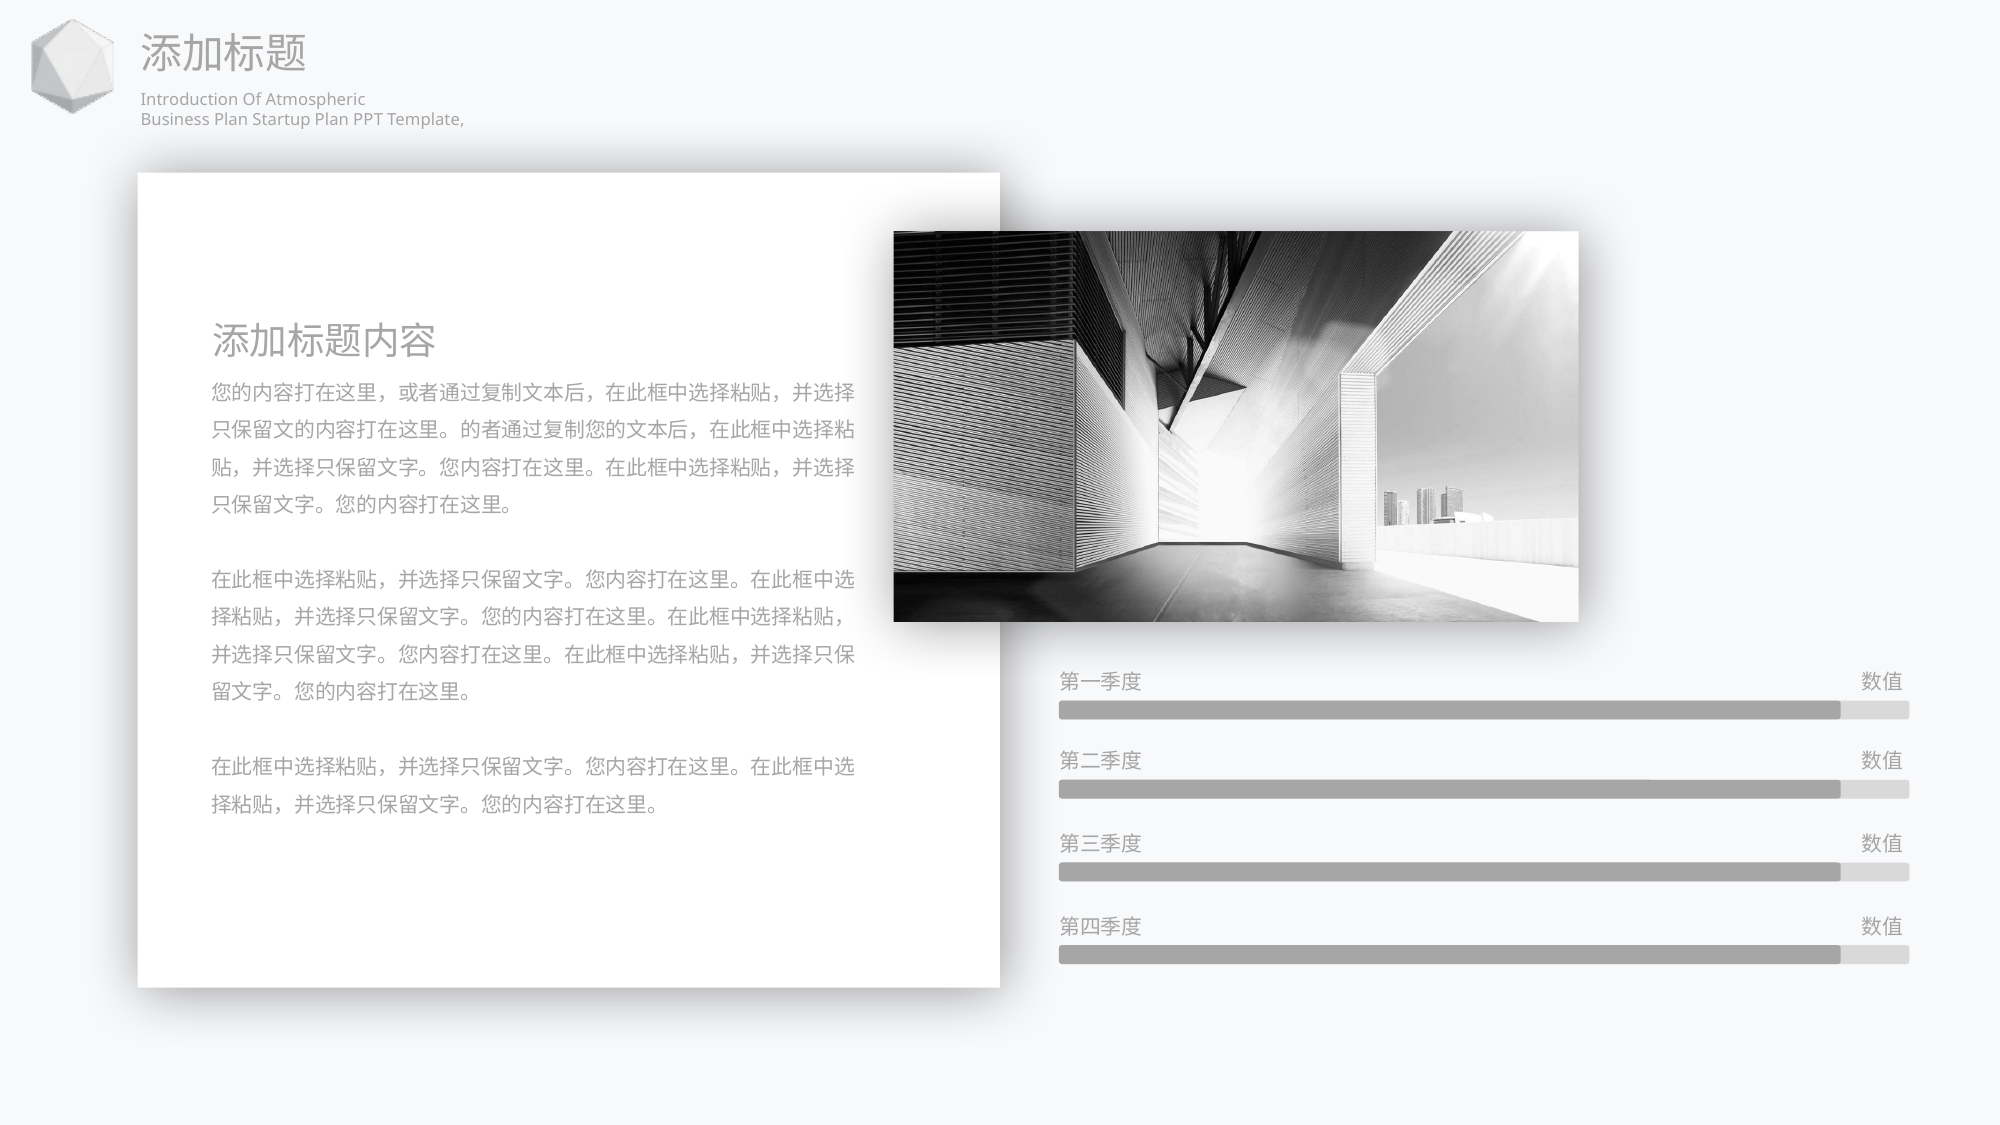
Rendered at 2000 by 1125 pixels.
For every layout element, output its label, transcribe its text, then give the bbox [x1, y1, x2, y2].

picture [30, 18, 115, 114]
text_box [891, 230, 1581, 624]
text_box 您的内容打在这里，或者通过复制文本后，在此框中选择粘贴，并选择只保留文的内容打在这里。的者通过复制您的文本后，在此框中选择粘贴，并选择只保留文字。您内容打在这里。在此框中选择粘贴，并选择只保留文字。您的内容打在这里。 在此框中选择粘贴，并选择只保留文字。您内容打在这里。在此框中选择粘贴，并选择只保留文字。您的内容打在这里。在此框中选择粘贴，并选择只保留文字。您内容打在这里。在此框中选择粘贴，并选择只保留文字。您的内容打在这里。 在此框中选择粘贴，并选择只保留文字。您内容打在这里。在此框中选择粘贴，并选择只保留文字。您的内容打在这里。 [196, 359, 870, 899]
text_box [1058, 668, 1910, 965]
text_box 添加标题 [125, 19, 422, 78]
text_box Introduction Of Atmospheric Business Plan Startup Plan PPT Template, [125, 78, 563, 140]
text_box 添加标题内容 [197, 287, 453, 370]
text_box [135, 171, 1002, 990]
